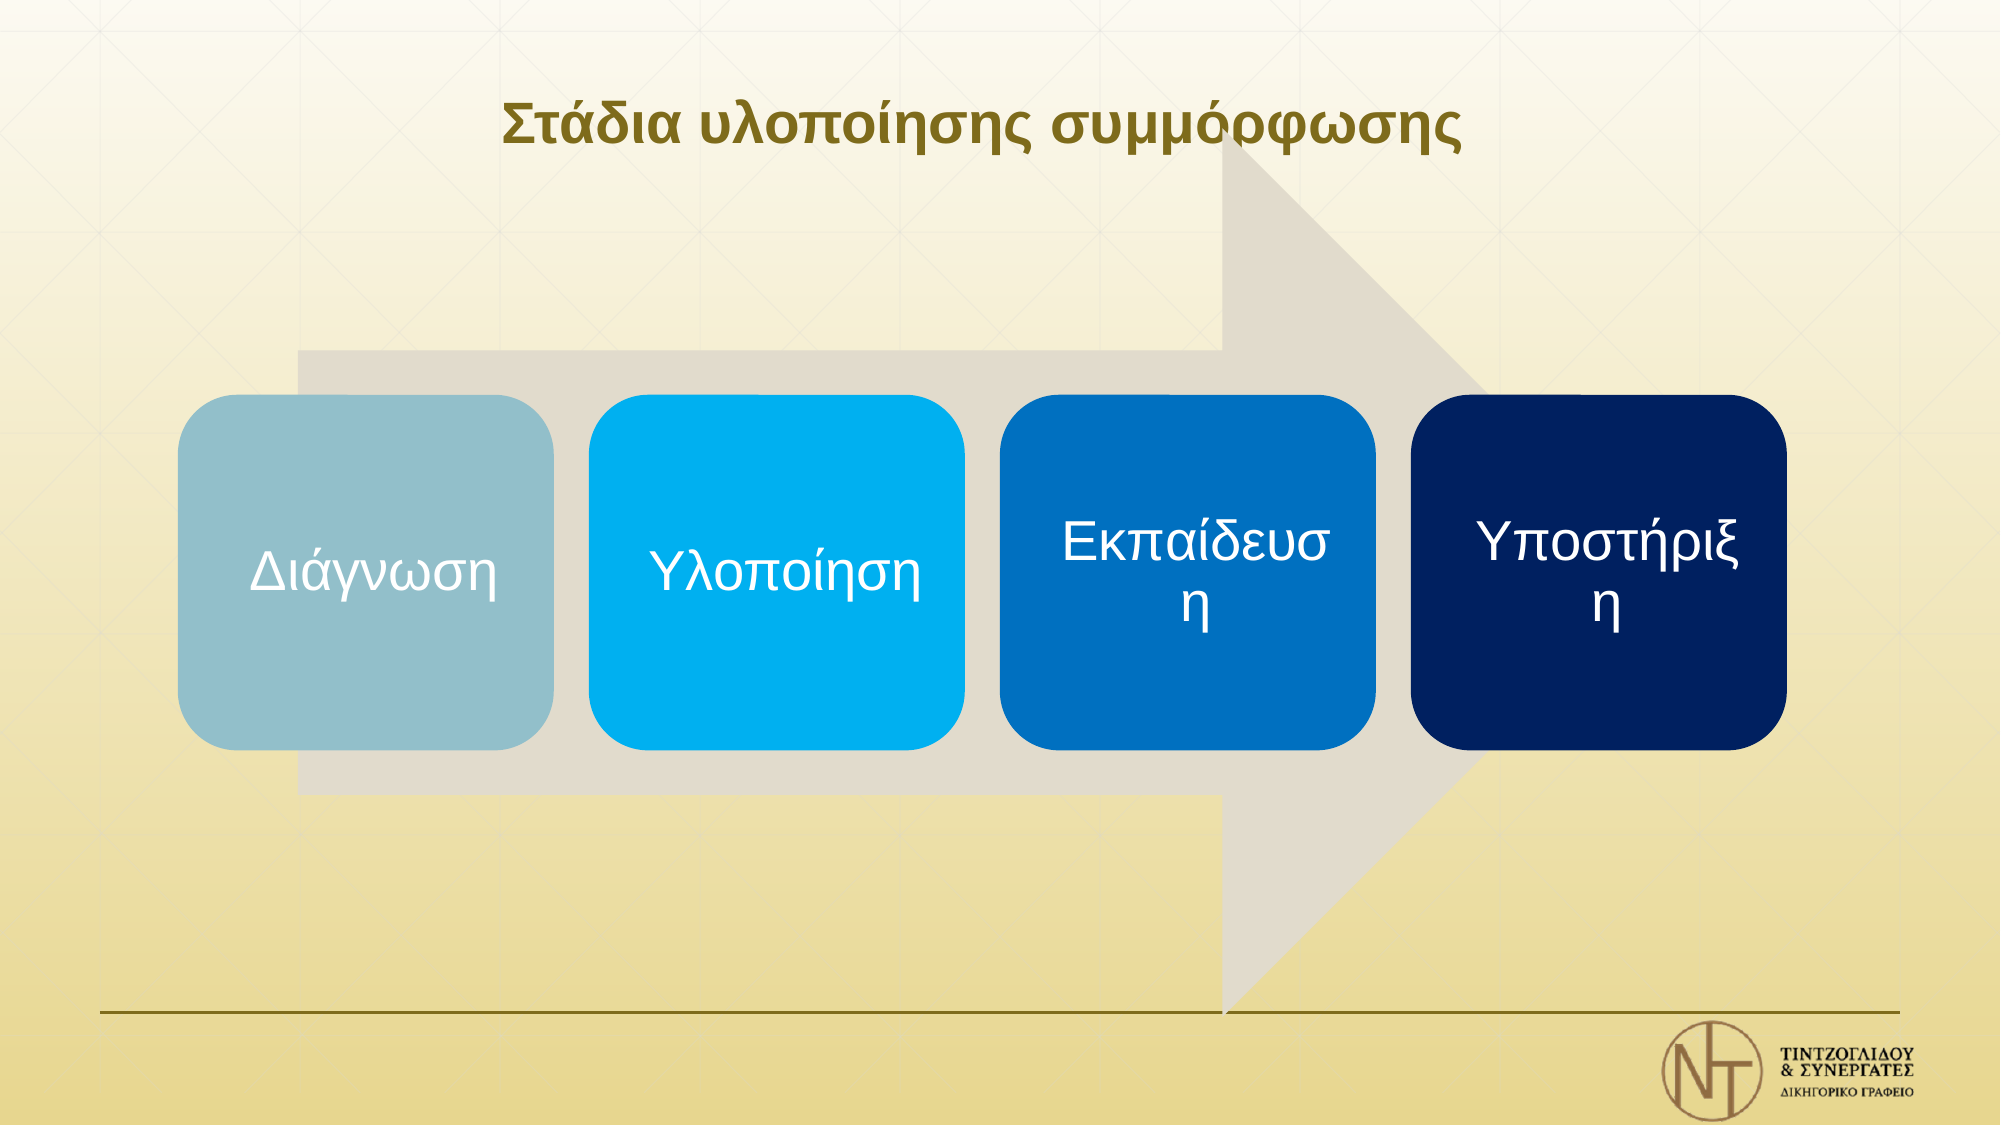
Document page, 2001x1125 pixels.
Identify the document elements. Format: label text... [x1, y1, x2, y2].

title Στάδια υλοποίησης συμμόρφωσης [177, 44, 1788, 128]
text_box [177, 128, 1788, 1017]
picture [1661, 1020, 1914, 1122]
